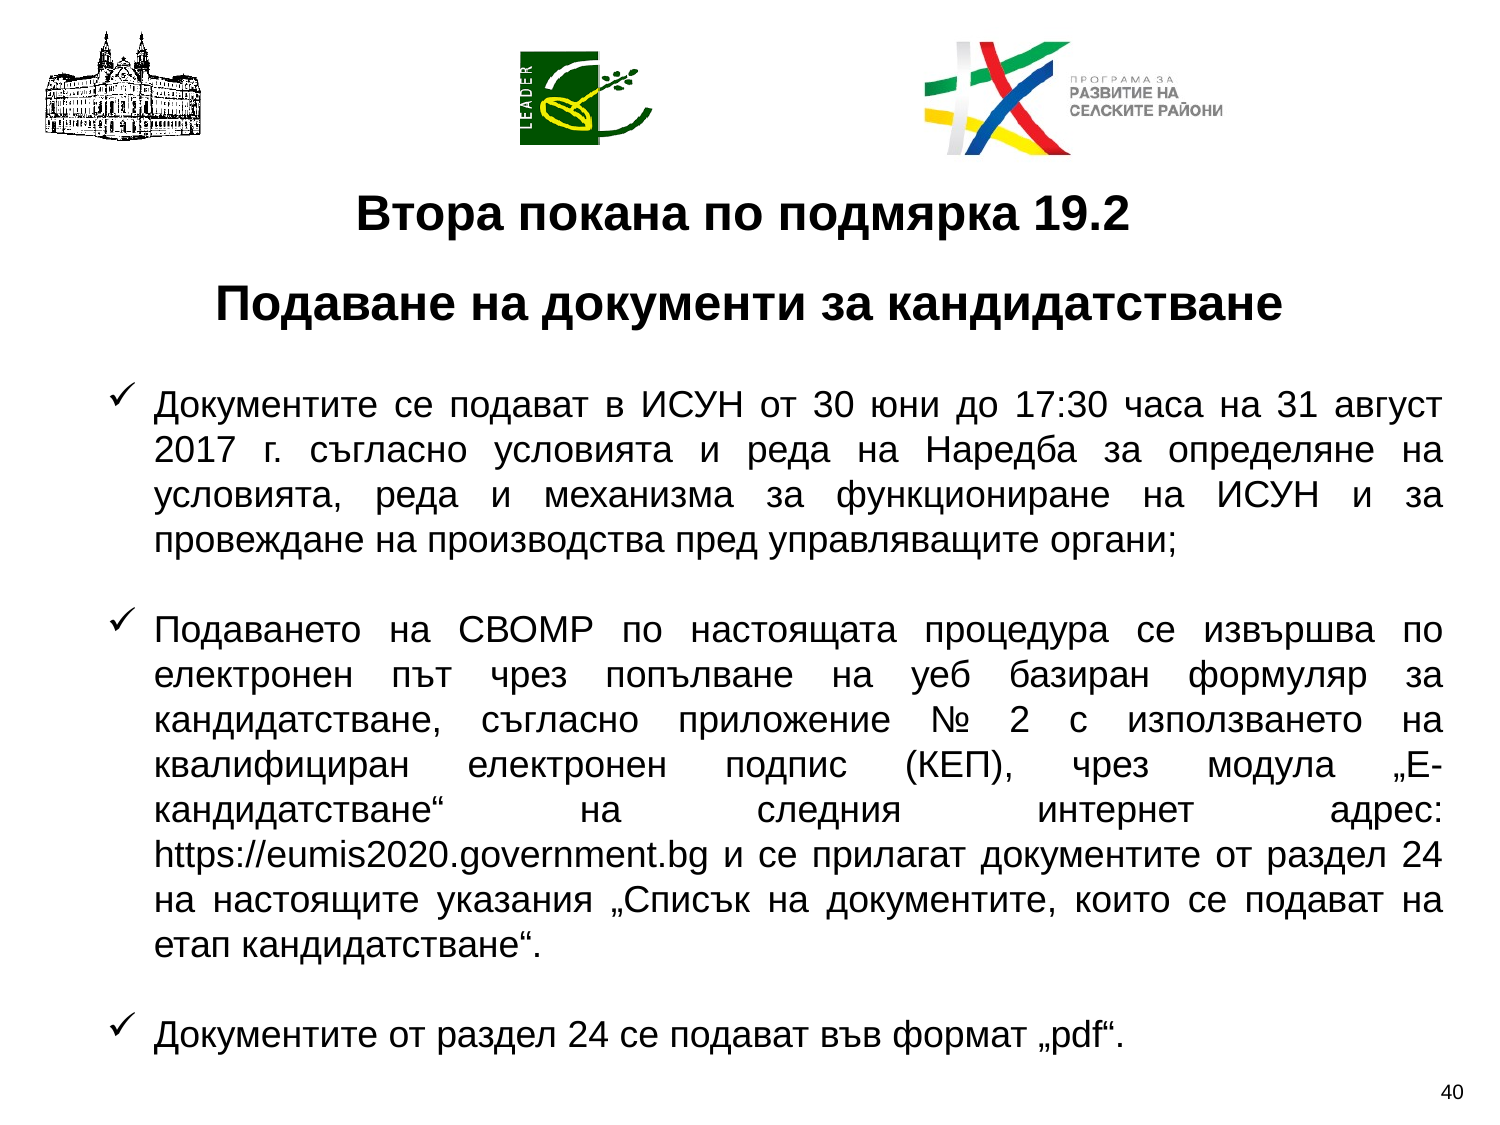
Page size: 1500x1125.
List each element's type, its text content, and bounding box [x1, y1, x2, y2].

slide_number 40 [1418, 1051, 1479, 1112]
text_box Документите се подават в ИСУН от 30 юни до 17:30 часа на 31 август 2017 г. съгласно условията и реда на Наредба за определяне на условията, реда и механизма за функциониране на ИСУН и за провеждане на производства пред управляващите органи; Подаването на СВОМР по настоящата процедура се извършва по електронен път чрез попълване на уеб базиран формуляр за кандидатстване, съгласно приложение № 2 с използването на квалифициран електронен подпис (КЕП), чрез модула „Е-кандидатстване“ на следния интернет адрес: https://eumis2020.government.bg и се прилагат документите от раздел 24 на настоящите указания „Списък на документите, които се подават на етап кандидатстване“. Документите от раздел 24 се подават във формат „pdf“. [92, 373, 1459, 1063]
text_box Втора покана по подмярка 19.2 [41, 172, 1459, 248]
picture [909, 27, 1235, 167]
text_box Подаване на документи за кандидатстване [200, 263, 1299, 339]
picture [520, 50, 656, 145]
picture [40, 27, 207, 144]
